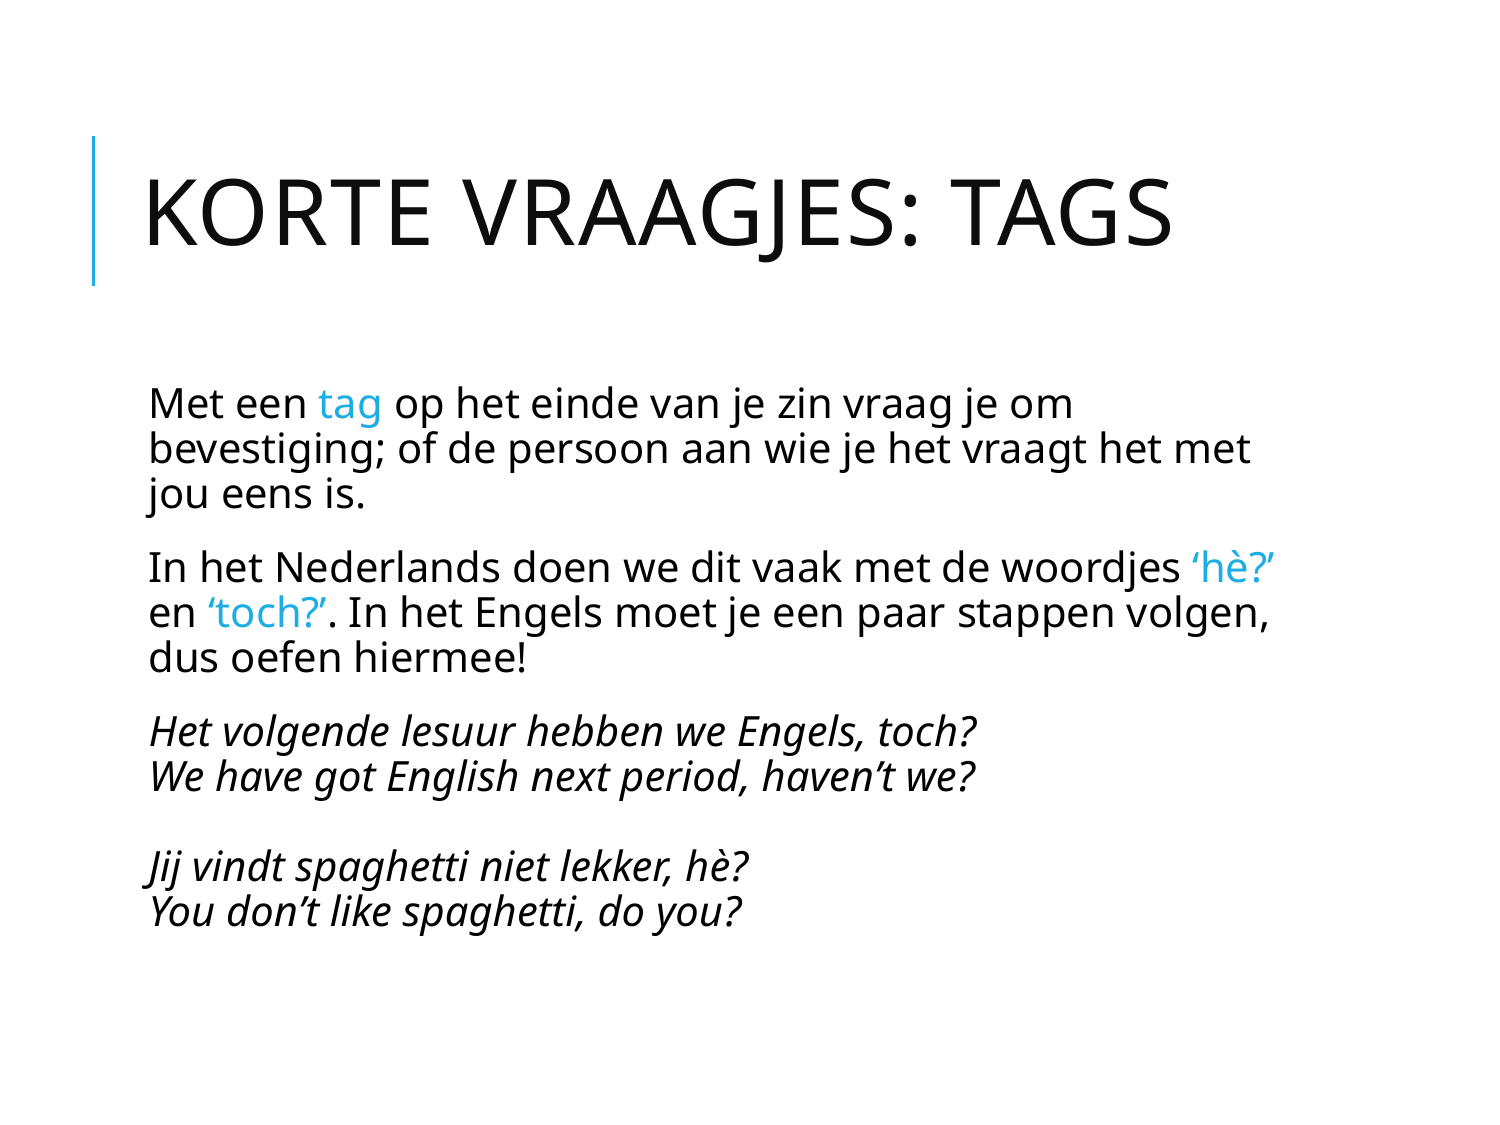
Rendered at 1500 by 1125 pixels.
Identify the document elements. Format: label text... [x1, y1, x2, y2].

list Met een tag op het einde van je zin vraag je om bevestiging; of de persoon aan wie je het vraagt het met jou eens is. In het Nederlands doen we dit vaak met de woordjes ‘hè?’ en ‘toch?’. In het Engels moet je een paar stappen volgen, dus oefen hiermee! Het volgende lesuur hebben we Engels, toch? We have got English next period, haven’t we? Jij vindt spaghetti niet lekker, hè? You don’t like spaghetti, do you? [126, 375, 1322, 1035]
title Korte vraagjes: TAGS [126, 96, 1322, 342]
